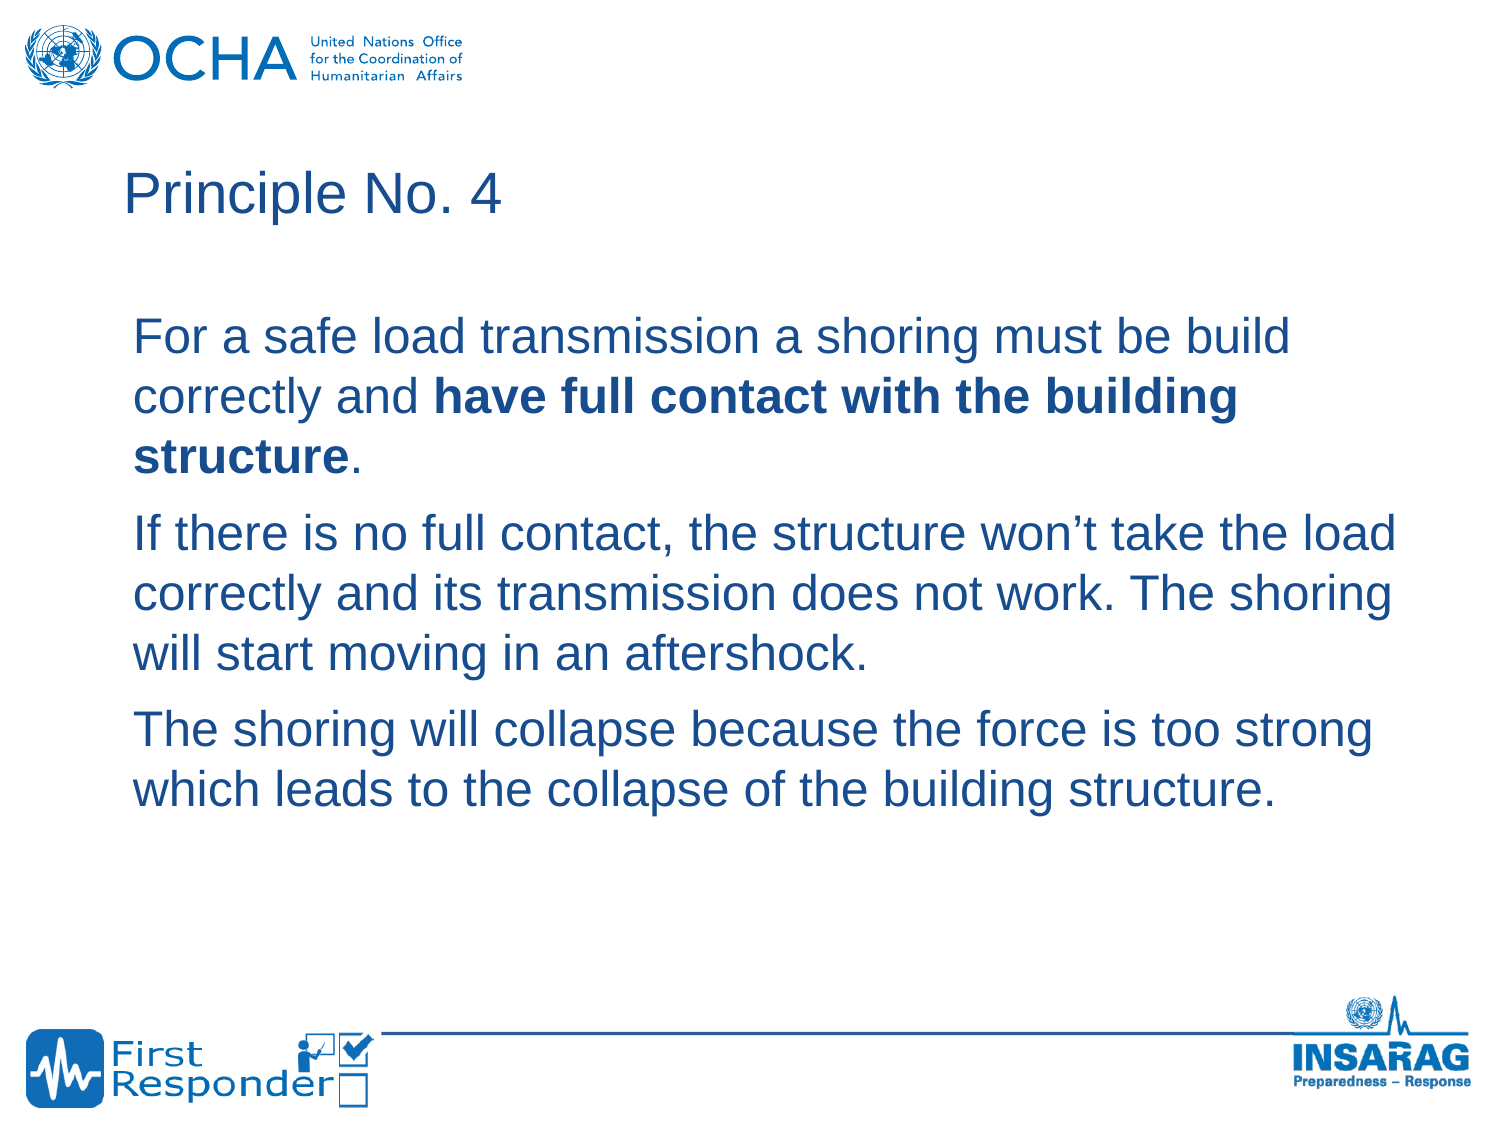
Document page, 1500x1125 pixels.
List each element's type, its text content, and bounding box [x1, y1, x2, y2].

list For a safe load transmission a shoring must be build correctly and have full contact with the building structure. If there is no full contact, the structure won’t take the load correctly and its transmission does not work. The shoring will start moving in an aftershock. The shoring will collapse because the force is too strong which leads to the collapse of the building structure. [118, 295, 1431, 978]
picture [1287, 995, 1471, 1094]
picture [24, 1024, 375, 1113]
text_box Principle No. 4 [102, 147, 519, 233]
